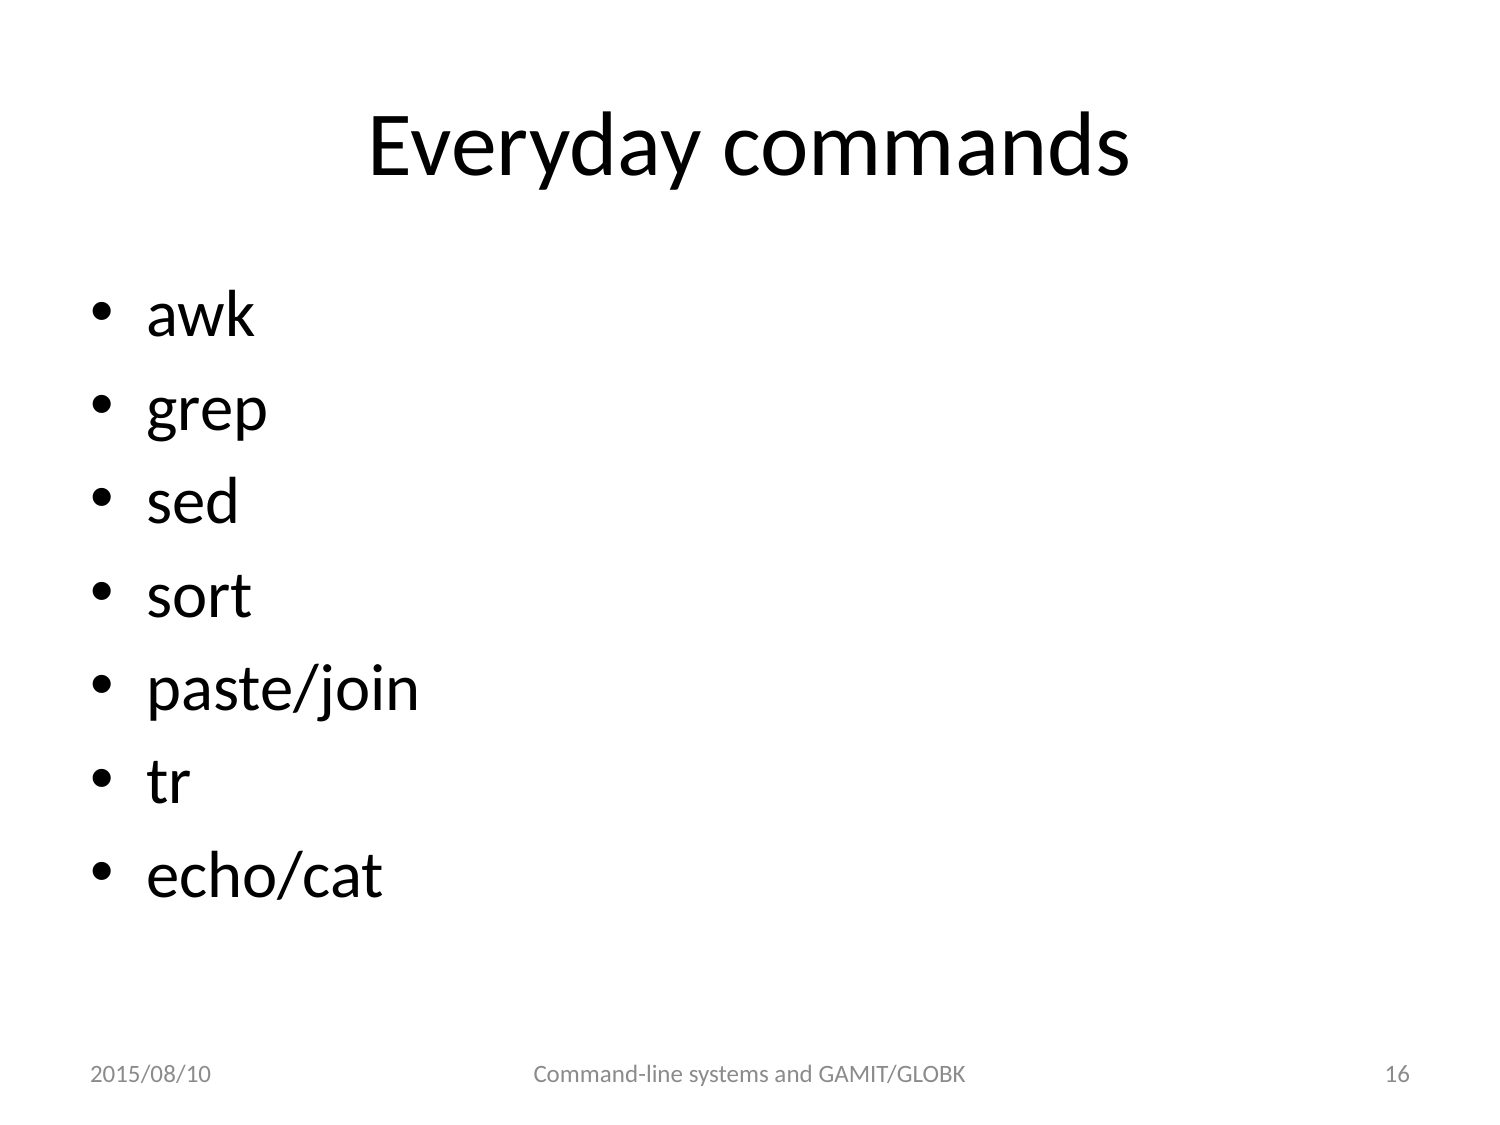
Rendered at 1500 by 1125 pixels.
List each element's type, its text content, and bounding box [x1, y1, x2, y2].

footer Command-line systems and GAMIT/GLOBK [512, 1042, 988, 1103]
title Everyday commands [75, 45, 1425, 233]
list awk grep sed sort paste/join tr echo/cat [75, 262, 1425, 1005]
slide_number 16 [1074, 1042, 1425, 1103]
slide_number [75, 1042, 425, 1103]
